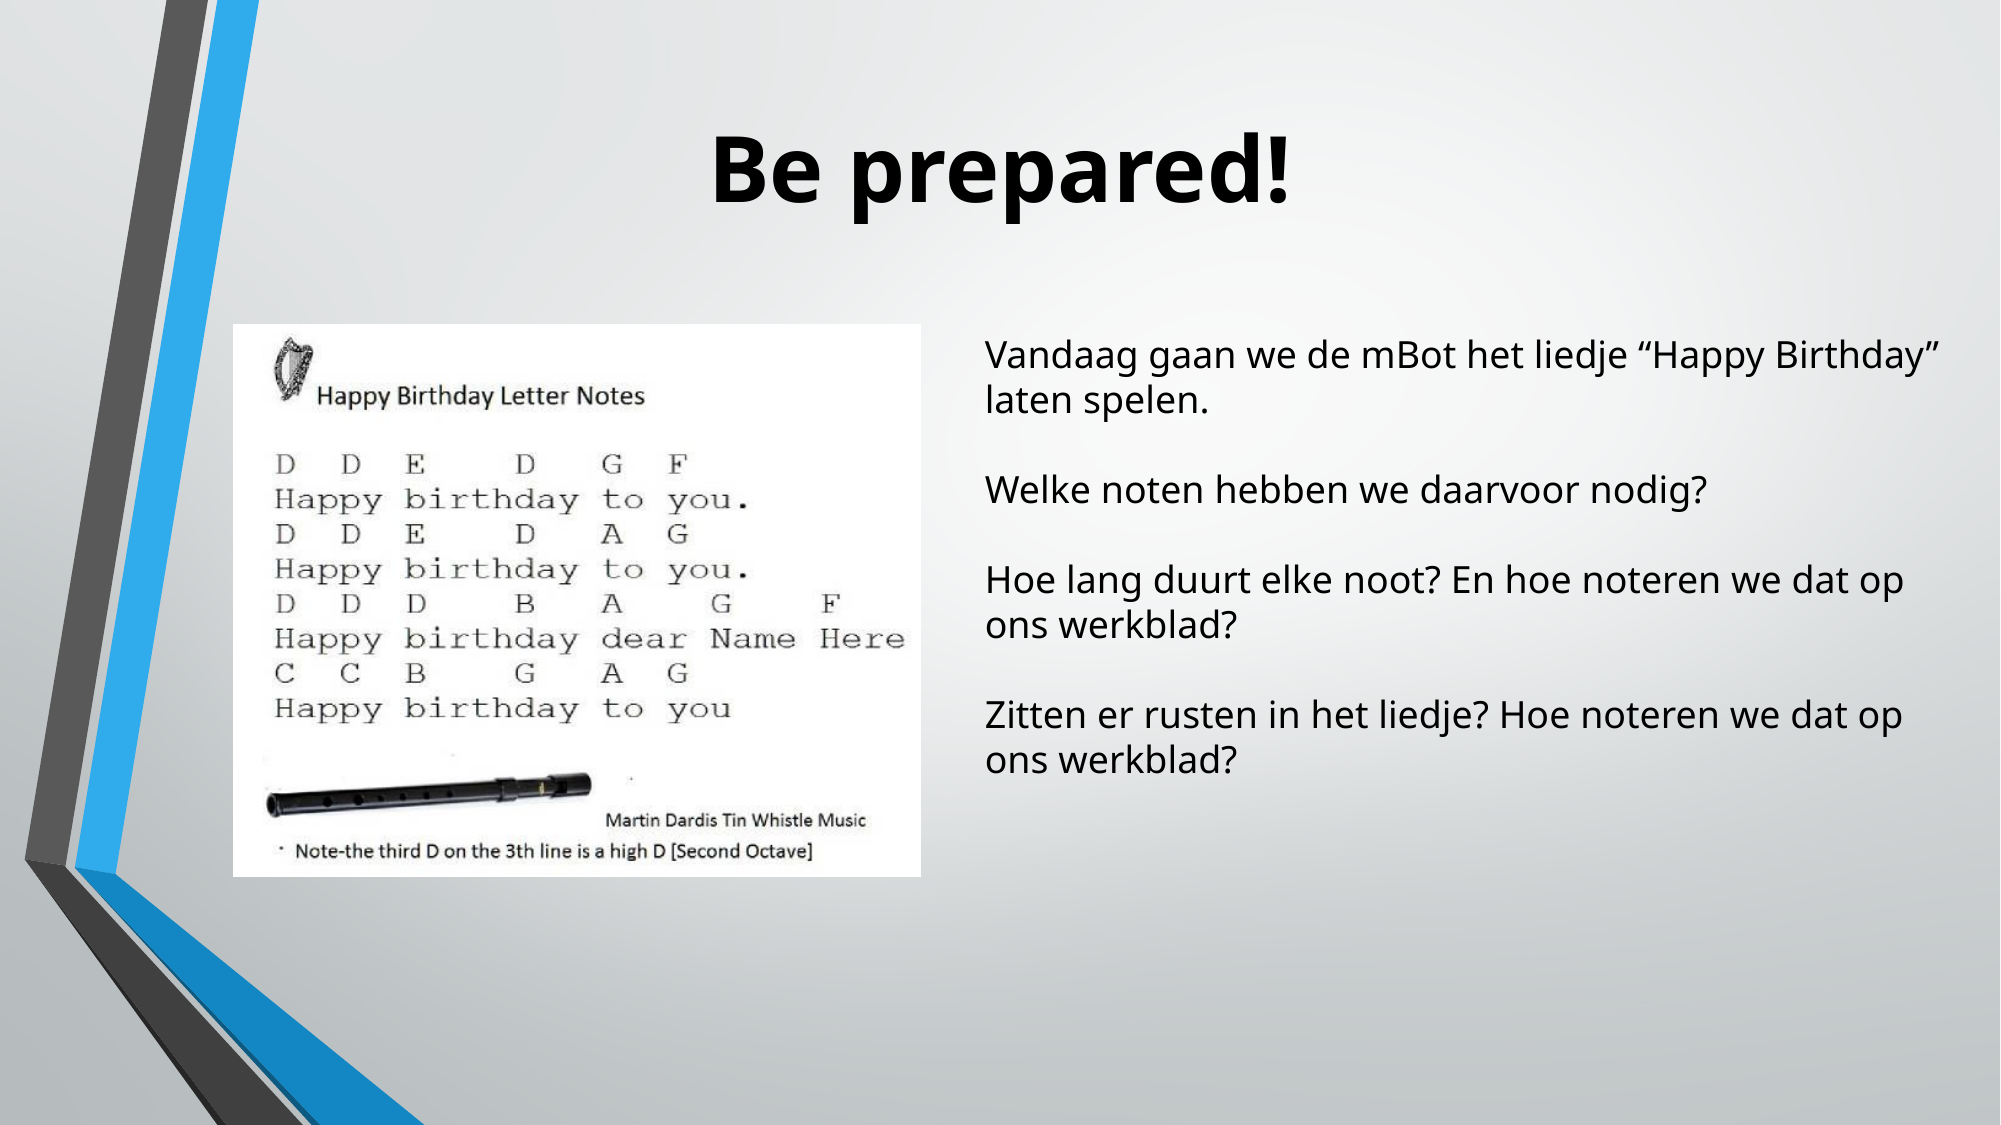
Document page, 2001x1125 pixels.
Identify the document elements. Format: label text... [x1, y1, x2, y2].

picture [233, 323, 921, 877]
text_box Be prepared! [693, 103, 1307, 339]
text_box Vandaag gaan we de mBot het liedje “Happy Birthday” laten spelen. Welke noten hebben we daarvoor nodig? Hoe lang duurt elke noot? En hoe noteren we dat op ons werkblad? Zitten er rusten in het liedje? Hoe noteren we dat op ons werkblad? [969, 324, 1969, 834]
